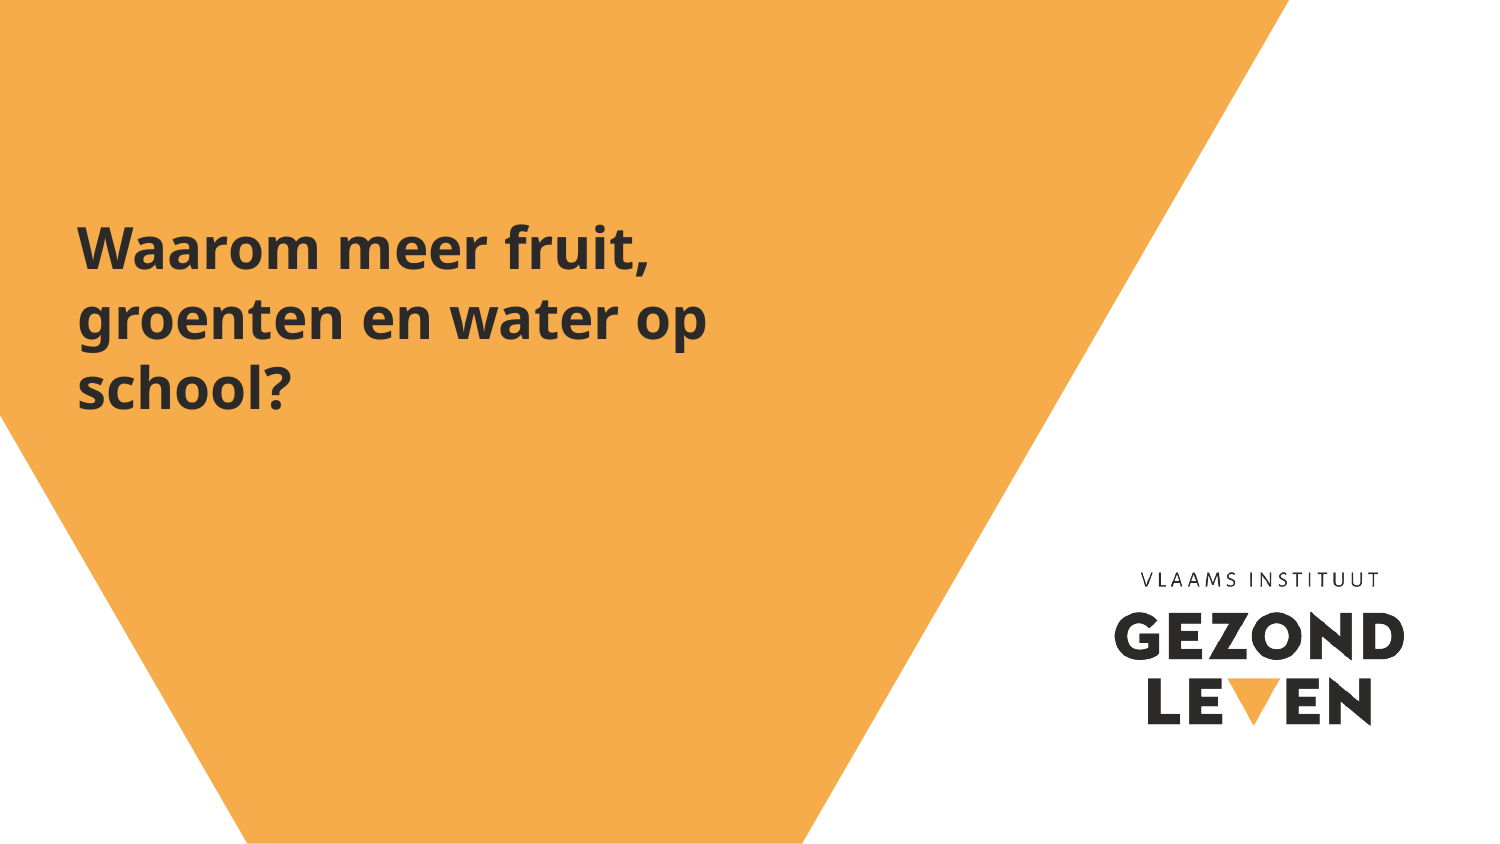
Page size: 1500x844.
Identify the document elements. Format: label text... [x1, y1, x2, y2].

title Waarom meer fruit, groenten en water op school? [77, 211, 904, 330]
picture [1114, 572, 1404, 726]
